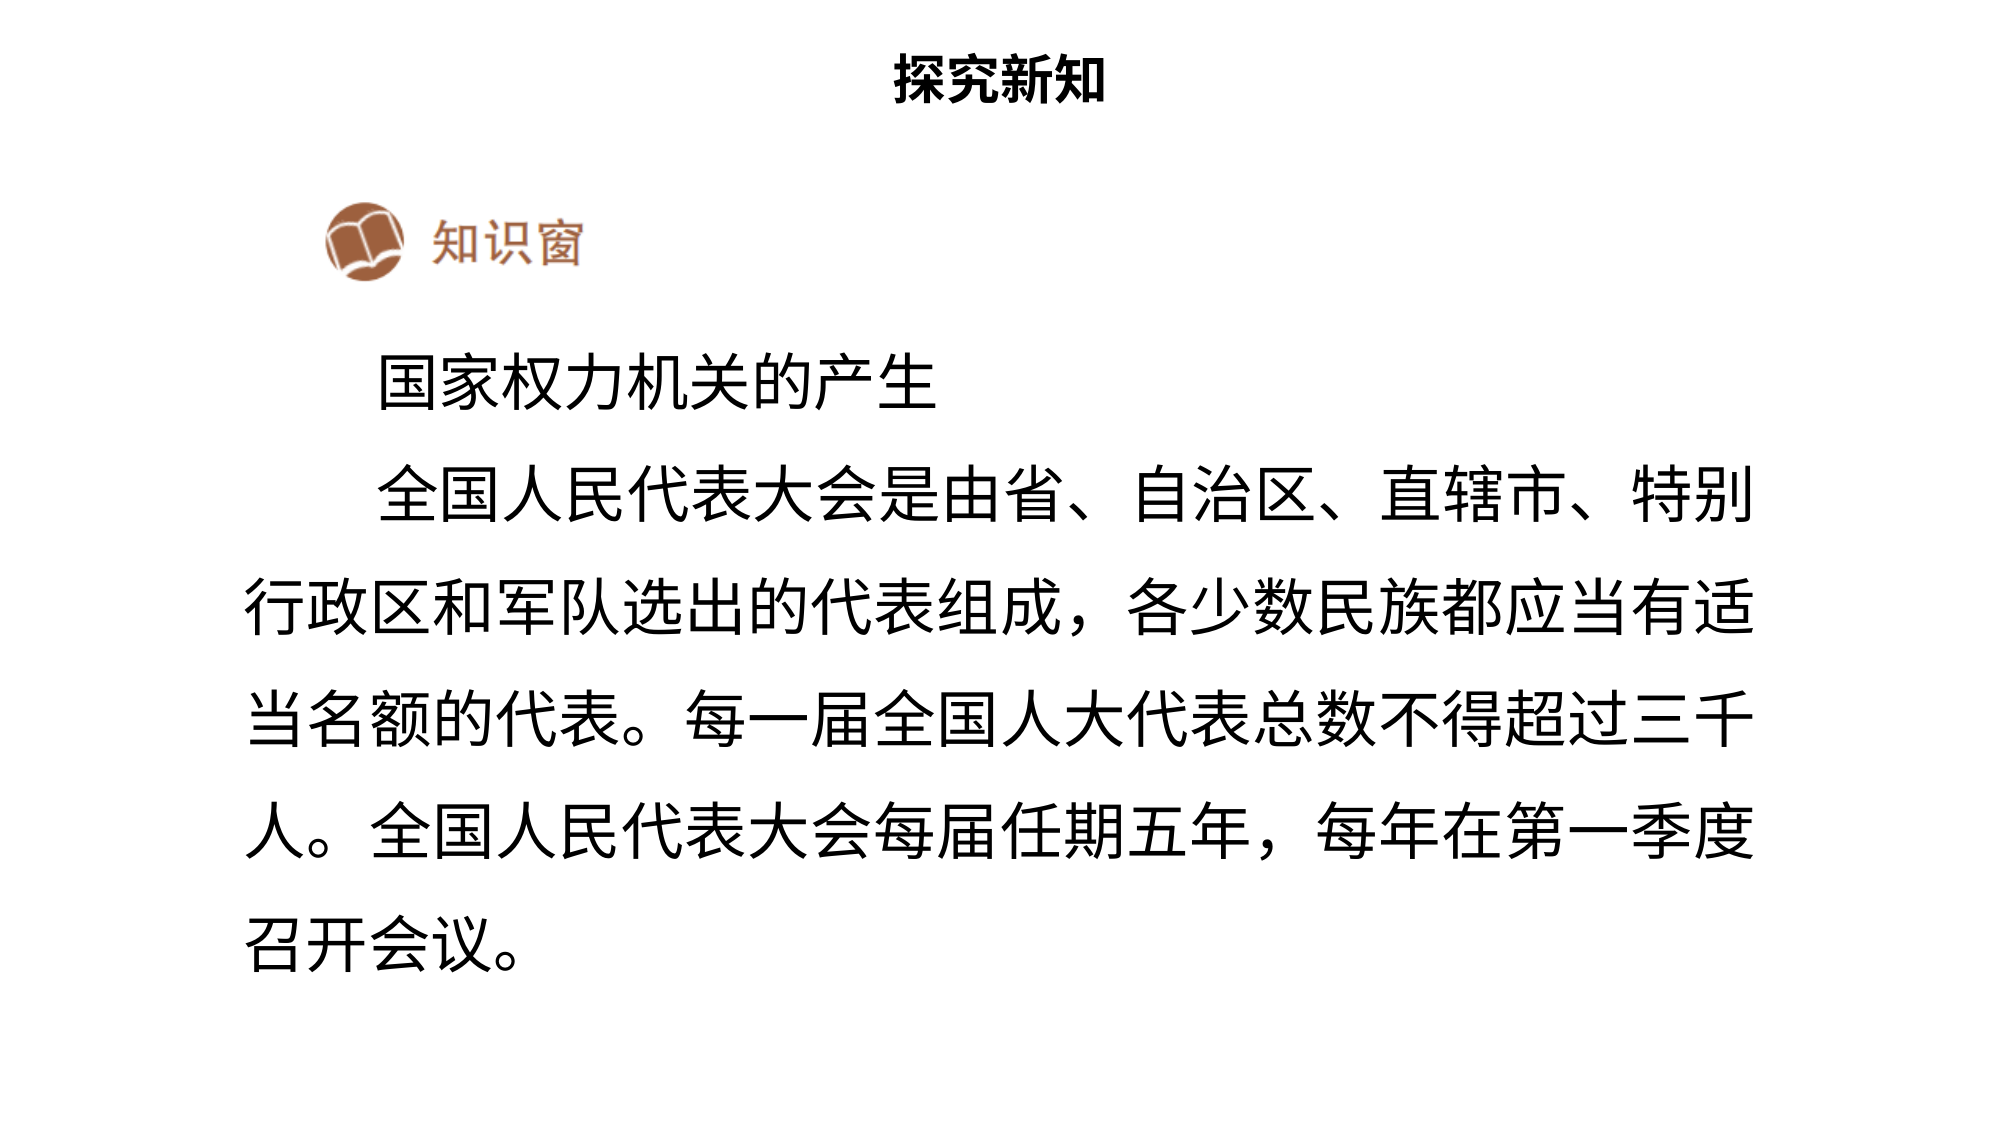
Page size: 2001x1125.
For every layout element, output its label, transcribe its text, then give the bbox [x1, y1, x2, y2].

title 探究新知 [193, 38, 1808, 119]
text_box 国家权力机关的产生 全国人民代表大会是由省、自治区、直辖市、特别行政区和军队选出的代表组成，各少数民族都应当有适当名额的代表。每一届全国人大代表总数不得超过三千人。全国人民代表大会每届任期五年，每年在第一季度召开会议。 [228, 297, 1773, 651]
picture [318, 190, 604, 298]
